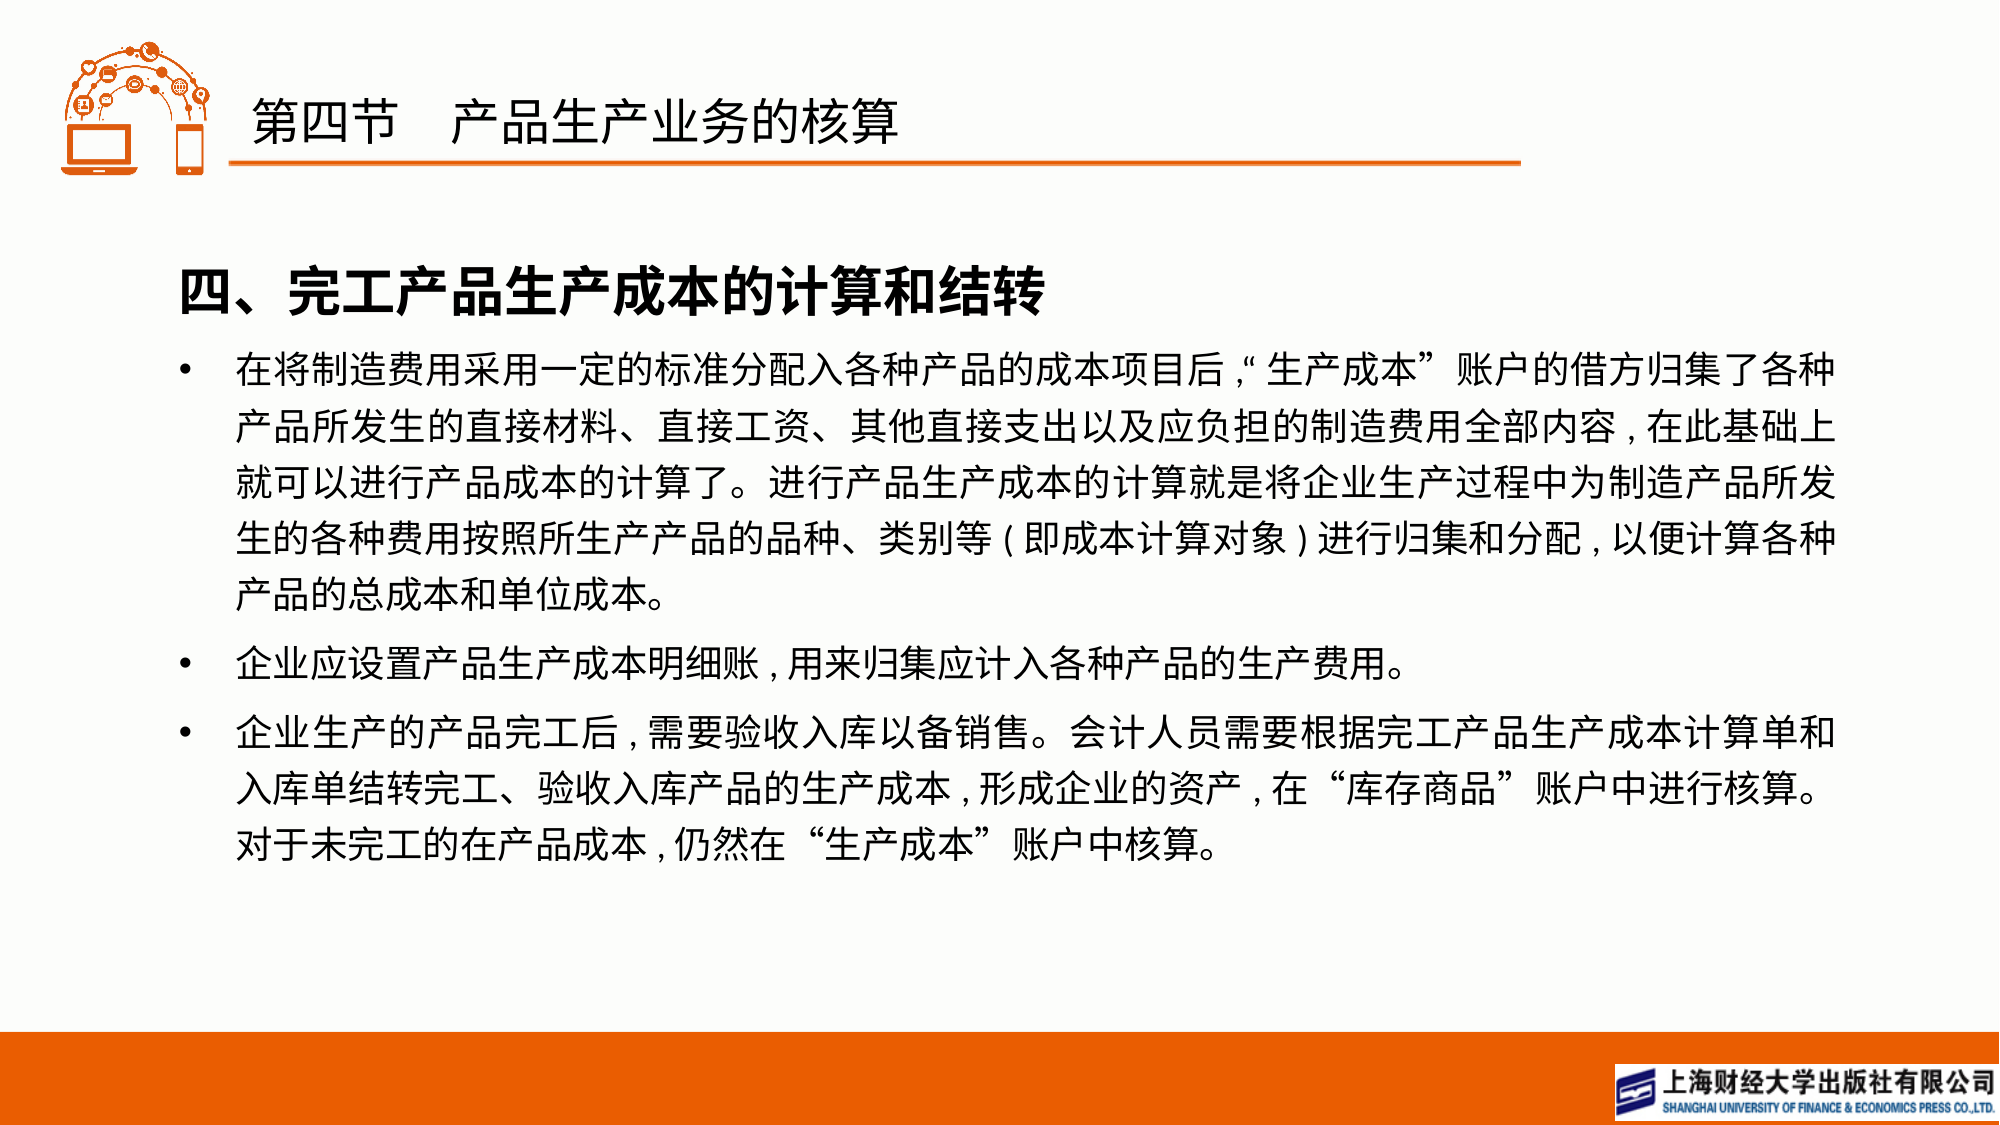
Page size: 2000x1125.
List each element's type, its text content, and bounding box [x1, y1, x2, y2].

list 四、完工产品生产成本的计算和结转 在将制造费用采用一定的标准分配入各种产品的成本项目后,“生产成本”账户的借方归集了各种产品所发生的直接材料、直接工资、其他直接支出以及应负担的制造费用全部内容,在此基础上就可以进行产品成本的计算了。进行产品生产成本的计算就是将企业生产过程中为制造产品所发生的各种费用按照所生产产品的品种、类别等(即成本计算对象)进行归集和分配,以便计算各种产品的总成本和单位成本。 企业应设置产品生产成本明细账,用来归集应计入各种产品的生产费用。 企业生产的产品完工后,需要验收入库以备销售。会计人员需要根据完工产品生产成本计算单和入库单结转完工、验收入库产品的生产成本,形成企业的资产,在“库存商品”账户中进行核算。对于未完工的在产品成本,仍然在“生产成本”账户中核算。 [163, 227, 1852, 1049]
title 第四节 产品生产业务的核算 [235, 82, 1605, 189]
picture [0, 0, 2000, 1125]
